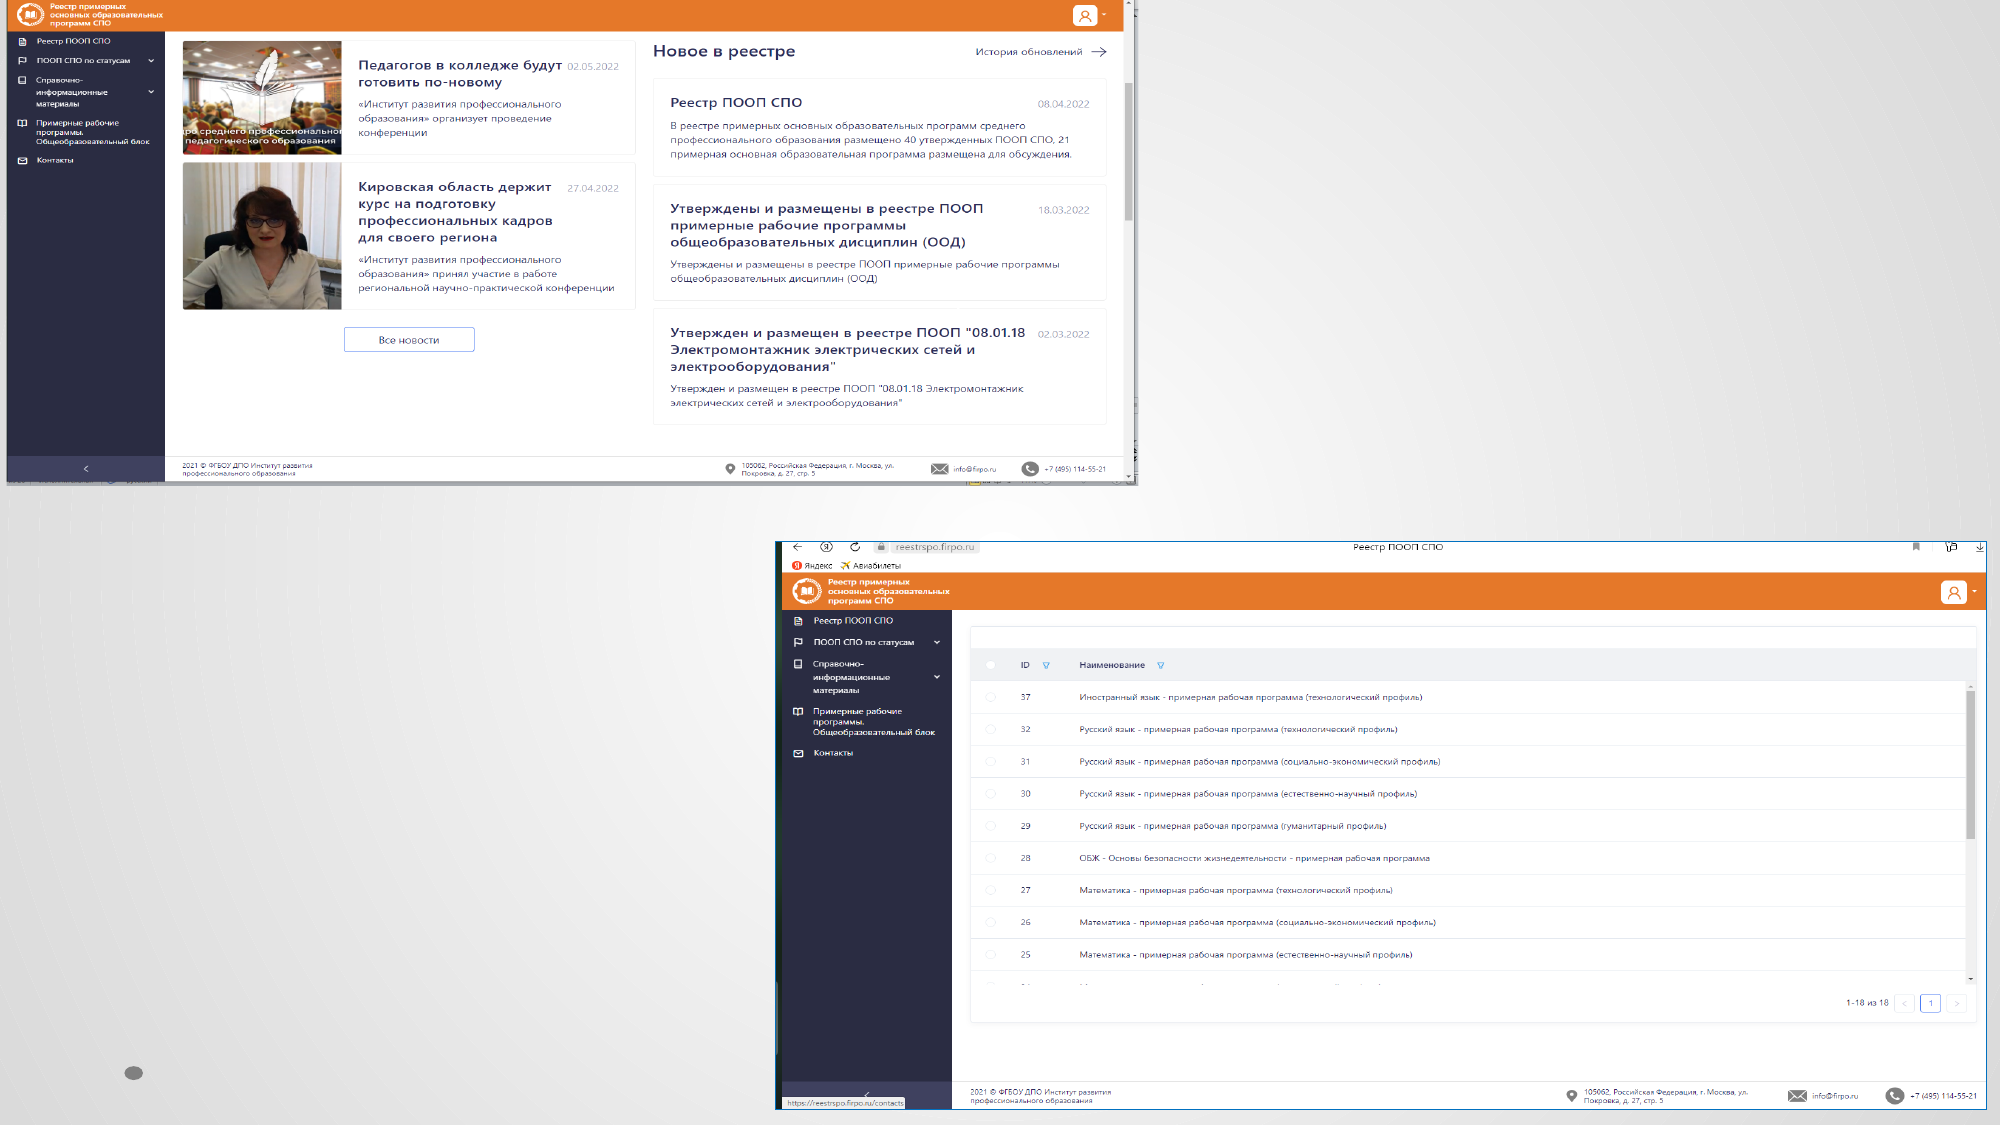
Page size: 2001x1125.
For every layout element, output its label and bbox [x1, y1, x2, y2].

picture [775, 540, 1987, 1111]
picture [6, 0, 1139, 487]
